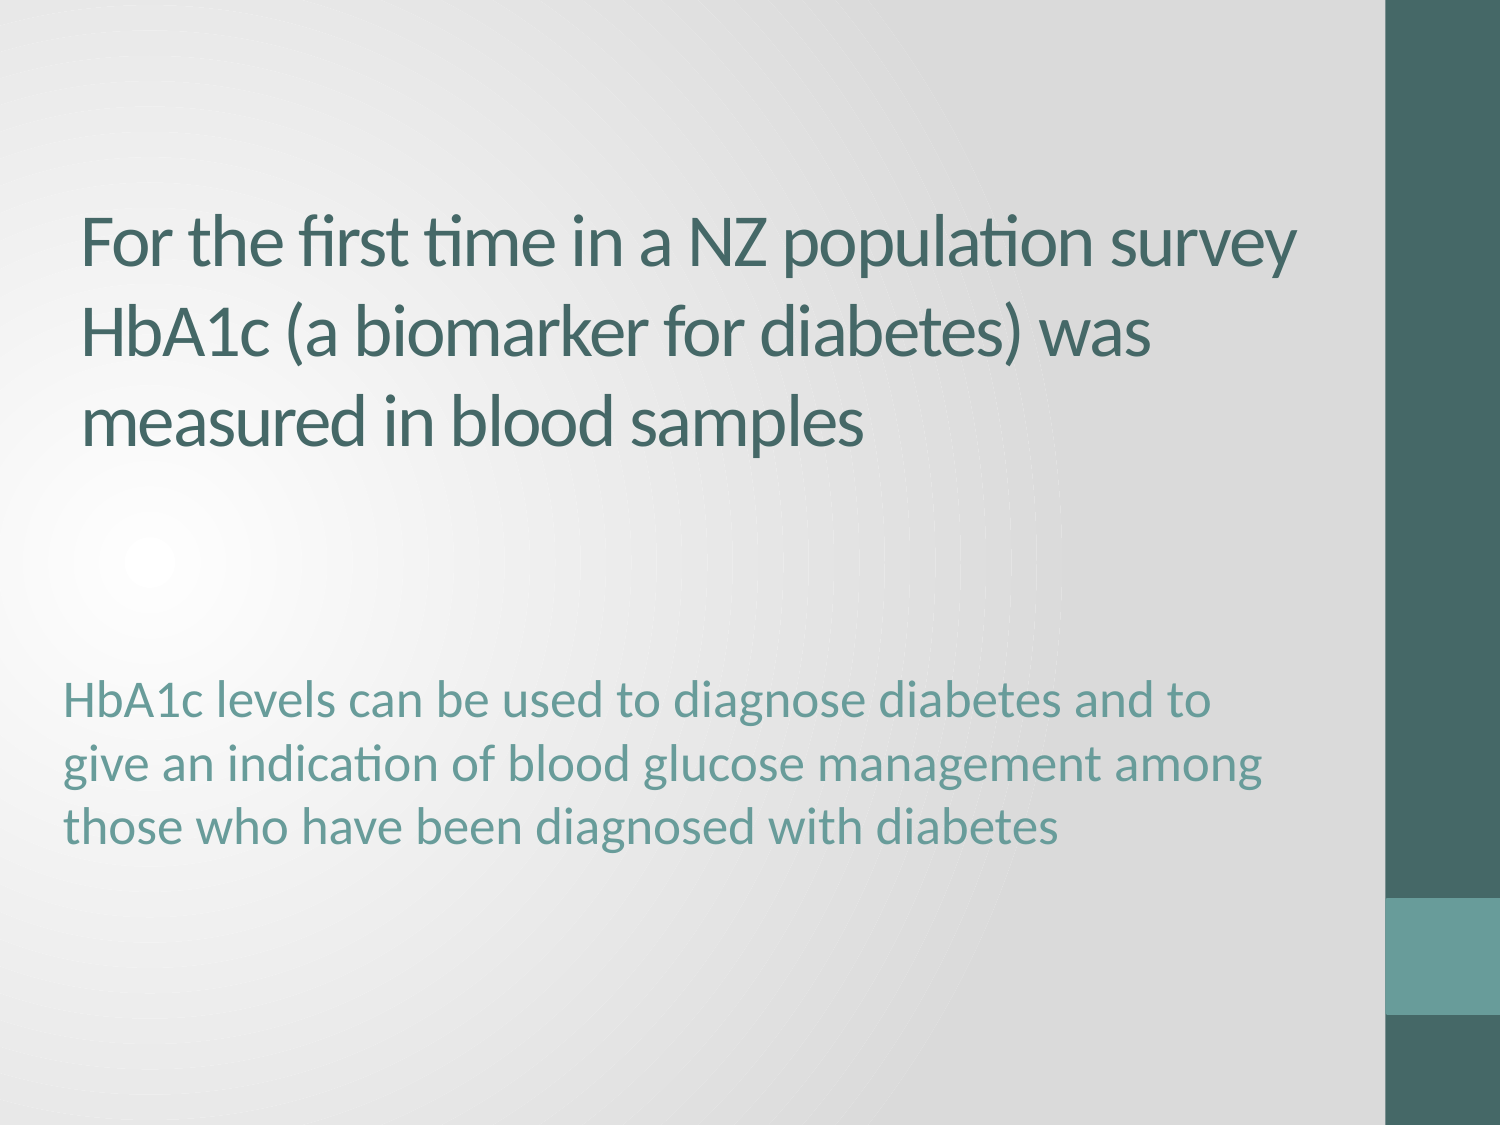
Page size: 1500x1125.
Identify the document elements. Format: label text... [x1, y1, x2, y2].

title For the first time in a NZ population survey HbA1c (a biomarker for diabetes) was measured in blood samples [64, 208, 1315, 445]
list HbA1c levels can be used to diagnose diabetes and to give an indication of blood glucose management among those who have been diagnosed with diabetes [29, 656, 1280, 905]
